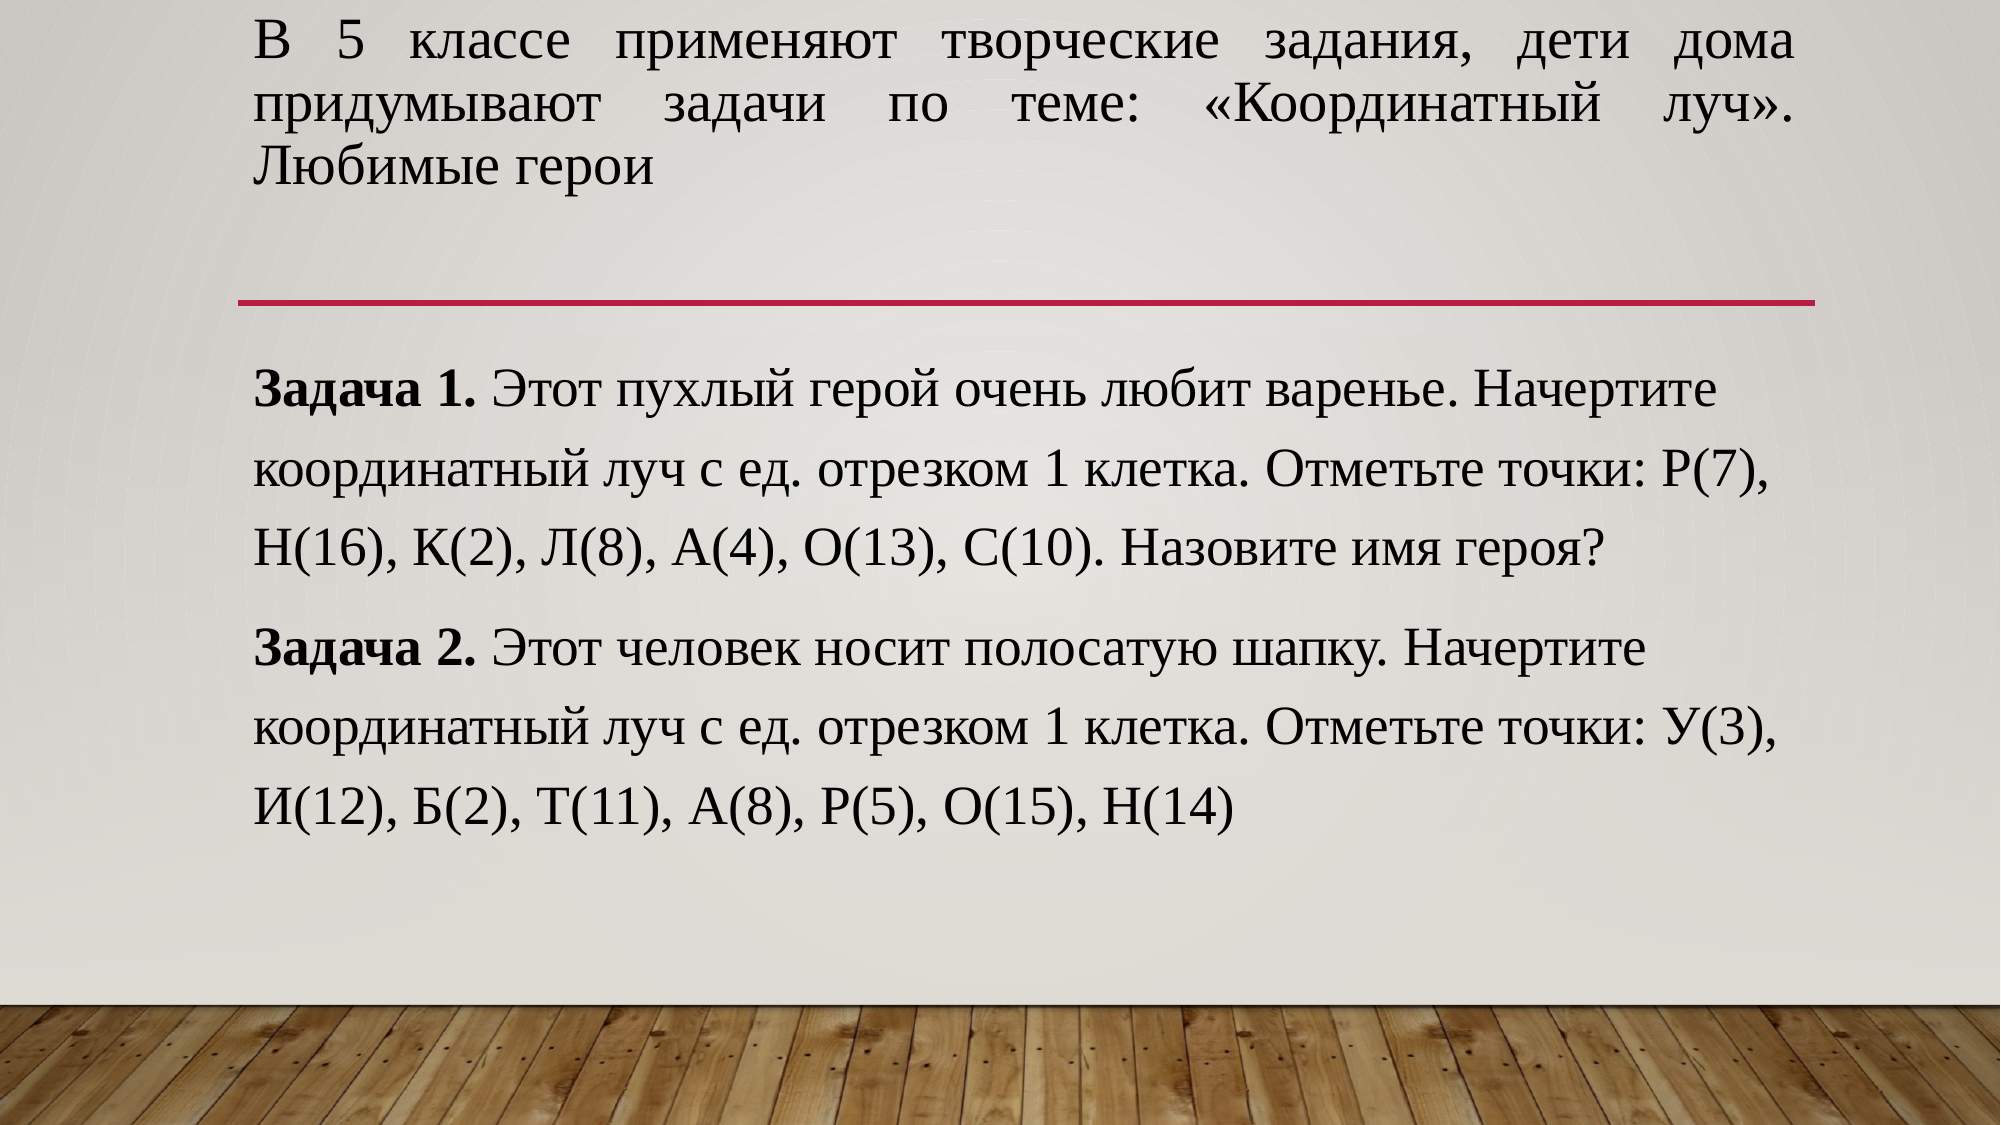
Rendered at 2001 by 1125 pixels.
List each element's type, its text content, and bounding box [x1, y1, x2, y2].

list Задача 1. Этот пухлый герой очень любит варенье. Начертите координатный луч с ед. отрезком 1 клетка. Отметьте точки: Р(7), Н(16), К(2), Л(8), А(4), О(13), С(10). Назовите имя героя? Задача 2. Этот человек носит полосатую шапку. Начертите координатный луч с ед. отрезком 1 клетка. Отметьте точки: У(3), И(12), Б(2), Т(11), А(8), Р(5), О(15), Н(14) [238, 330, 1814, 897]
picture [0, 1005, 2000, 1125]
title В 5 классе применяют творческие задания, дети дома придумывают задачи по теме: «Координатный луч». Любимые герои [238, 0, 1814, 206]
